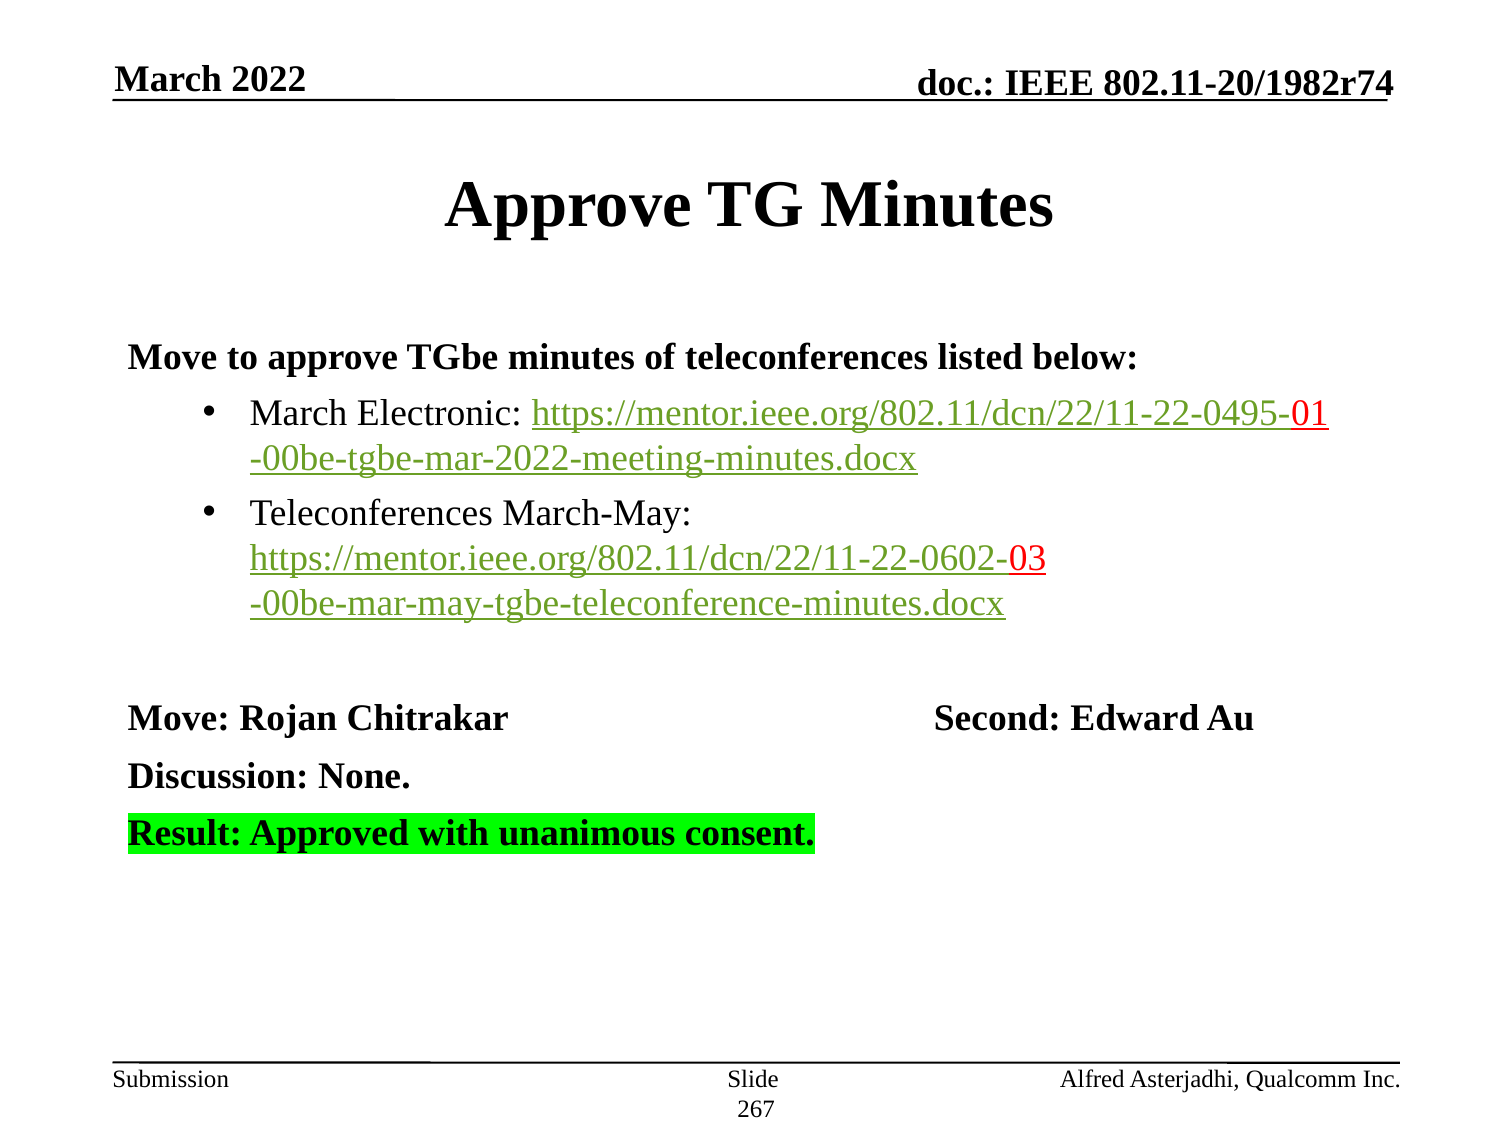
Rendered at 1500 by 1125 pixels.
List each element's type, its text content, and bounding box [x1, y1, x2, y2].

slide_number Slide 267 [712, 1061, 800, 1123]
title Approve TG Minutes [112, 112, 1388, 288]
footer Alfred Asterjadhi, Qualcomm Inc. [878, 1061, 1402, 1093]
list Move to approve TGbe minutes of teleconferences listed below: March Electronic: https://mentor.ieee.org/802.11/dcn/22/11-22-0495-01-00be-tgbe-mar-2022-meeting-minutes.docx Teleconferences March-May: https://mentor.ieee.org/802.11/dcn/22/11-22-0602-03-00be-mar-may-tgbe-teleconference-minutes.docx Move: Rojan Chitrakar Second: Edward Au Discussion: None. Result: Approved with unanimous consent. [112, 324, 1388, 1000]
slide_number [114, 54, 423, 100]
